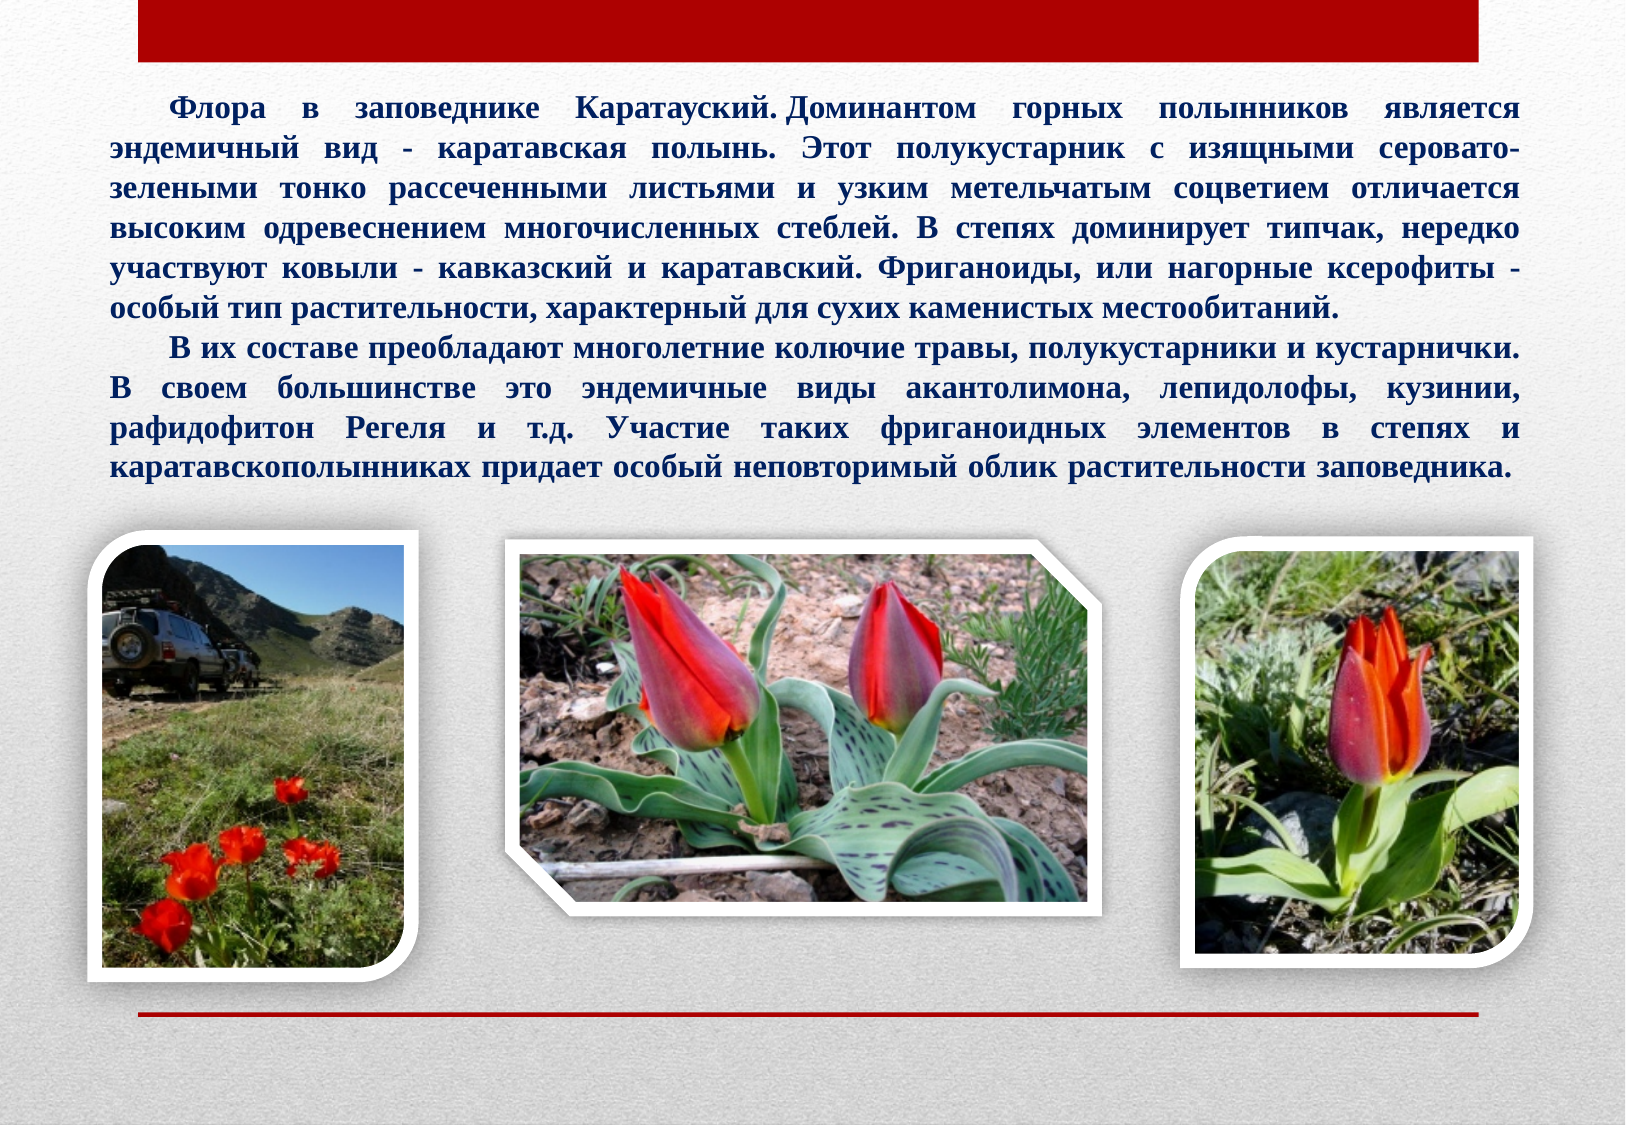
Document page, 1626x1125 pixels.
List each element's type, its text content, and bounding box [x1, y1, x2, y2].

picture [511, 545, 1096, 910]
picture [1186, 542, 1527, 962]
text_box Флора в заповеднике Каратауский. Доминантом горных полынников является эндемичный вид - каратавская полынь. Этот полукустарник с изящными серовато-зелеными тонко рассеченными листьями и узким метельчатым соцветием отличается высоким одревеснением многочисленных стеблей. В степях доминирует типчак, нередко участвуют ковыли - кавказский и каратавский. Фриганоиды, или нагорные ксерофиты - особый тип растительности, характерный для сухих каменистых местообитаний. В их составе преобладают многолетние колючие травы, полукустарники и кустарнички. В своем большинстве это эндемичные виды акантолимона, лепидолофы, кузинии, рафидофитон Регеля и т.д. Участие таких фриганоидных элементов в степях и каратавскополынниках придает особый неповторимый облик растительности заповедника. [94, 78, 1538, 532]
picture [93, 536, 412, 976]
